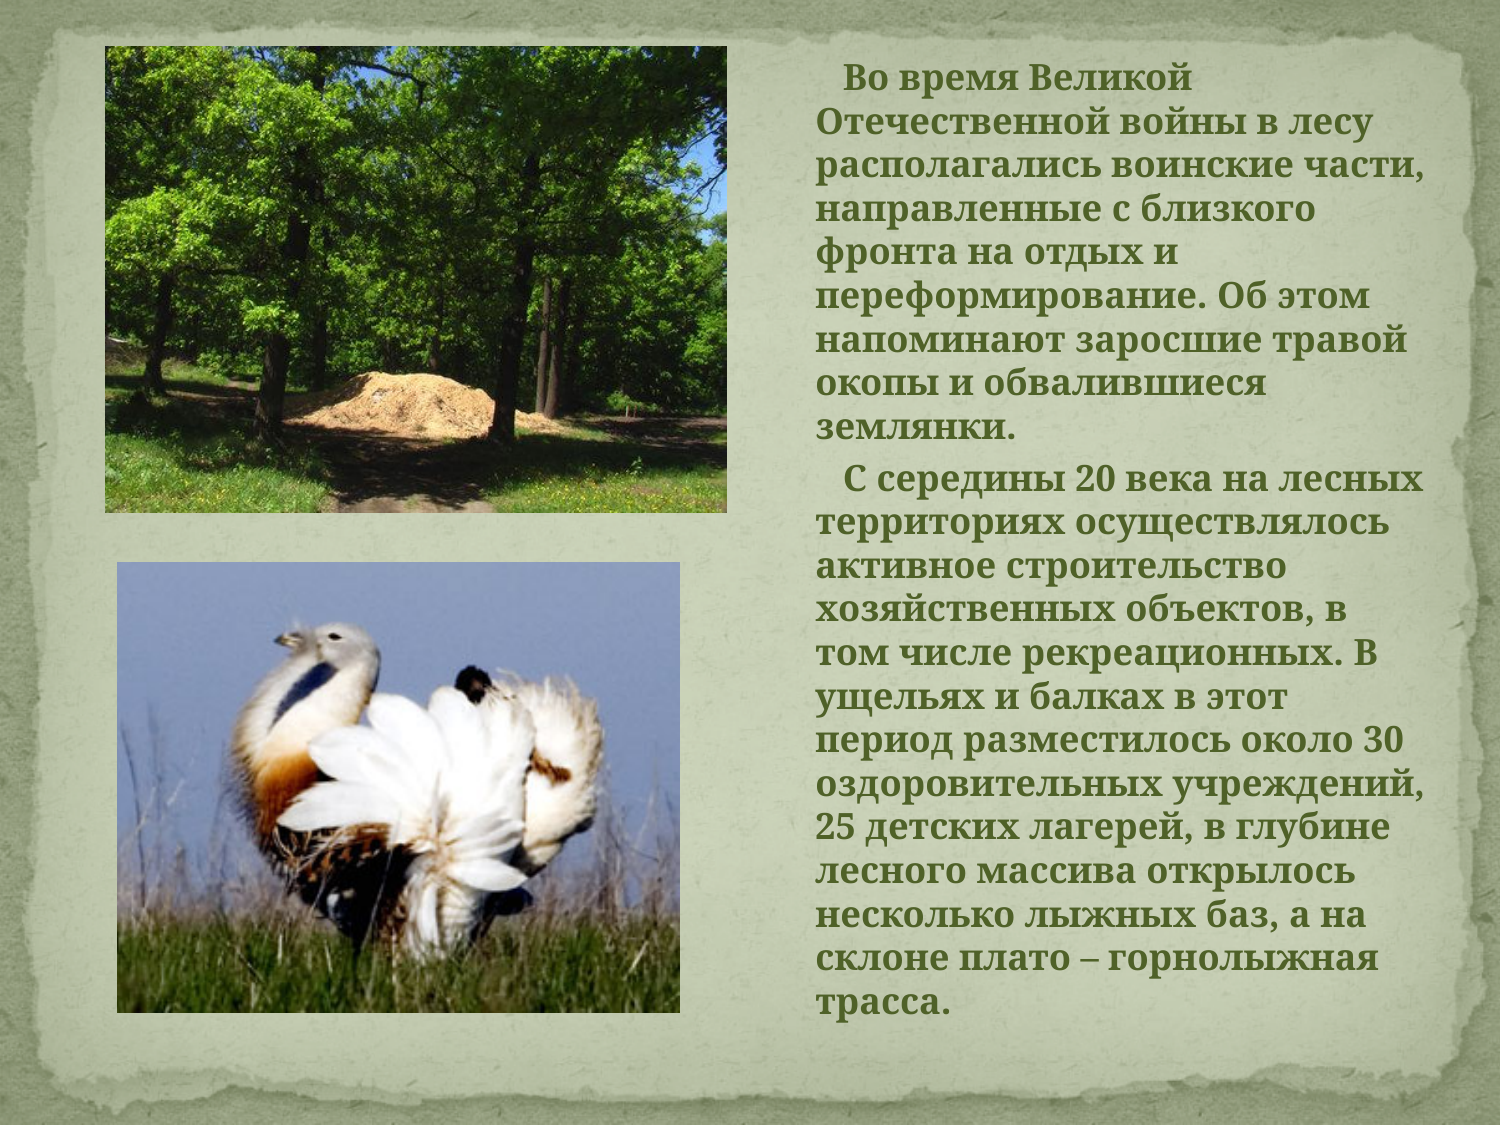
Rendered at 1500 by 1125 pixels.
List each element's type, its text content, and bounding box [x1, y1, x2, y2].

list Во время Великой Отечественной войны в лесу располагались воинские части, направленные с близкого фронта на отдых и переформирование. Об этом напоминают заросшие травой окопы и обвалившиеся землянки. С середины 20 века на лесных территориях осуществлялось активное строительство хозяйственных объектов, в том числе рекреационных. В ущельях и балках в этот период разместилось около 30 оздоровительных учреждений, 25 детских лагерей, в глубине лесного массива открылось несколько лыжных баз, а на склоне плато – горнолыжная трасса. [761, 46, 1442, 1055]
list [119, 564, 679, 1011]
picture [105, 46, 727, 513]
